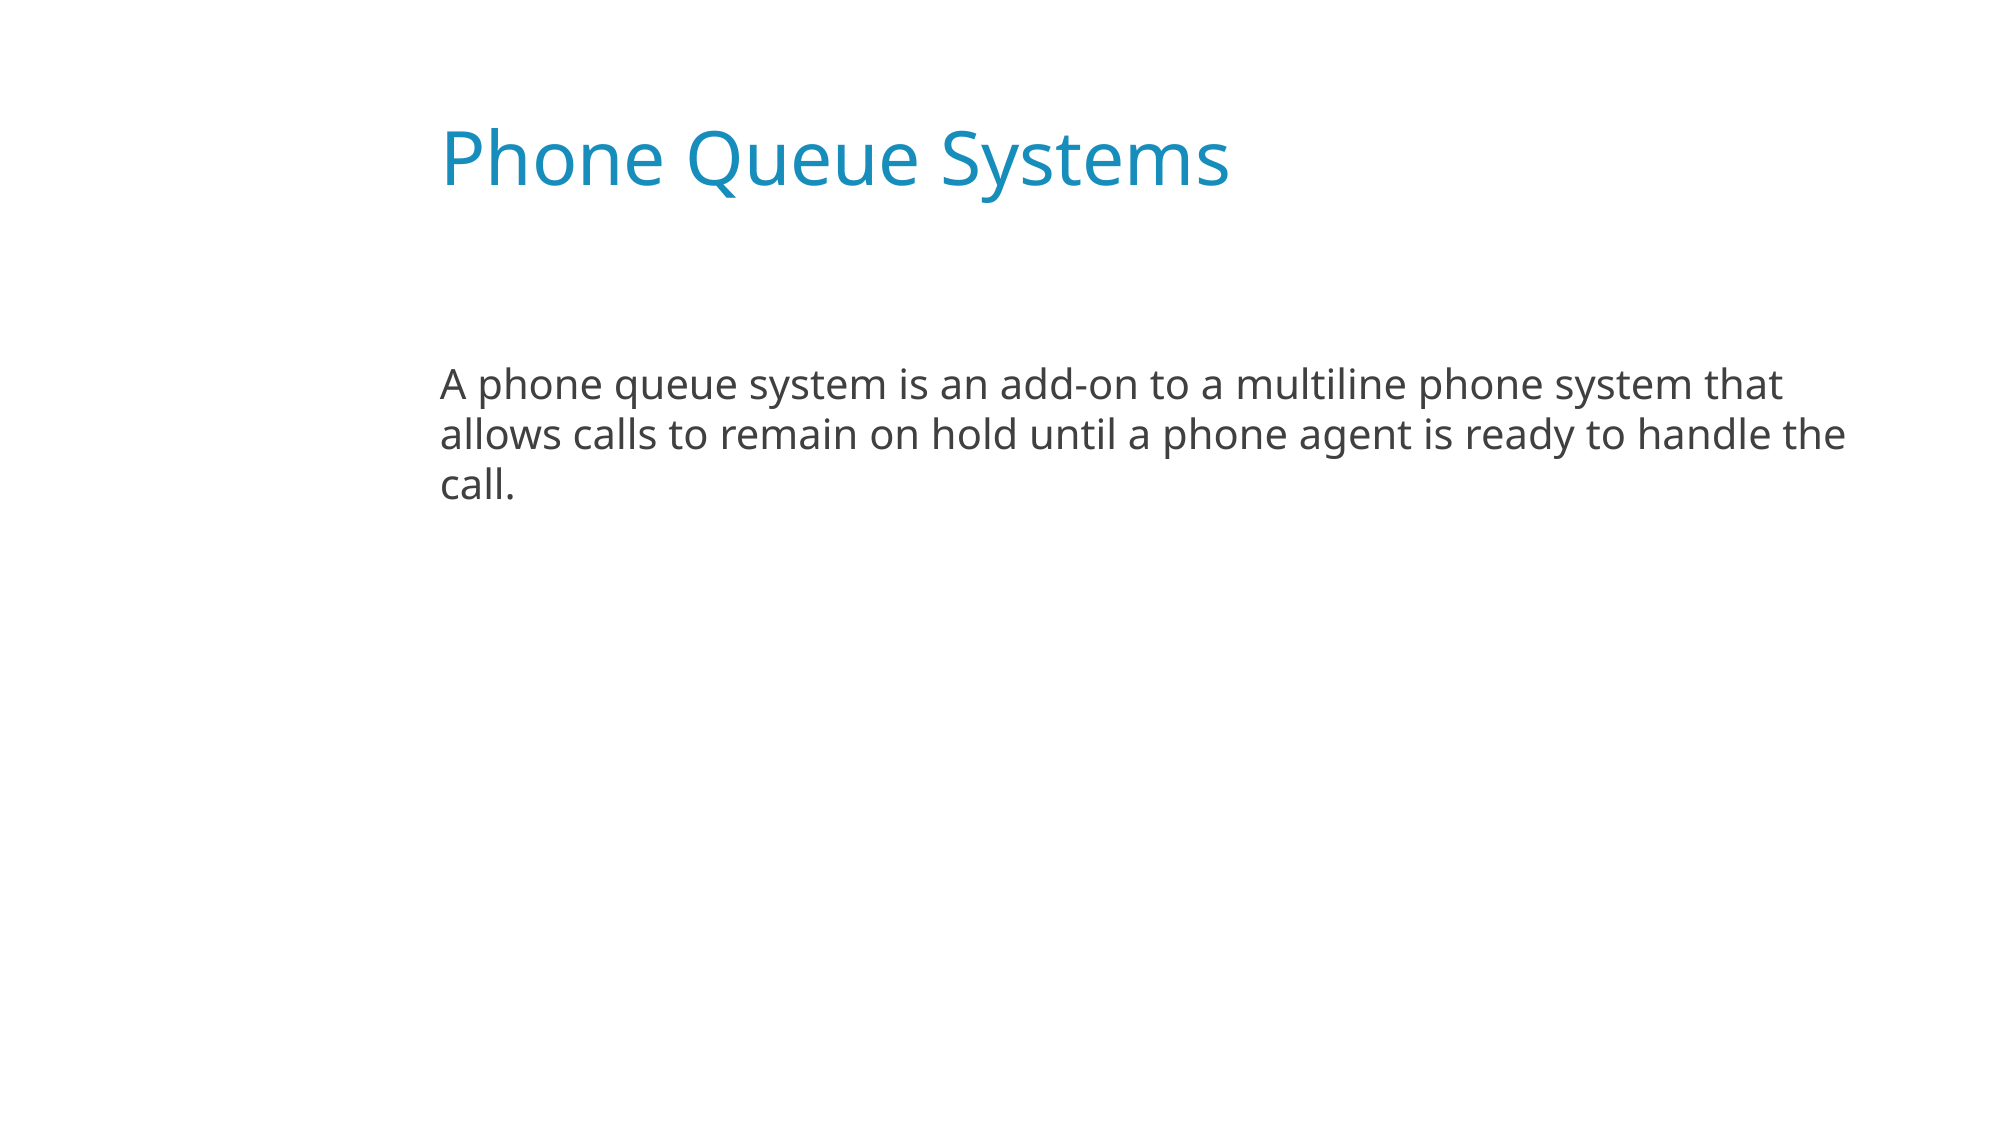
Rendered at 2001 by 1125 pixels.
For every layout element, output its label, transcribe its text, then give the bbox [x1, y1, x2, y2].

title Phone Queue Systems [425, 102, 1888, 313]
list A phone queue system is an add-on to a multiline phone system that allows calls to remain on hold until a phone agent is ready to handle the call. [424, 350, 1888, 1074]
